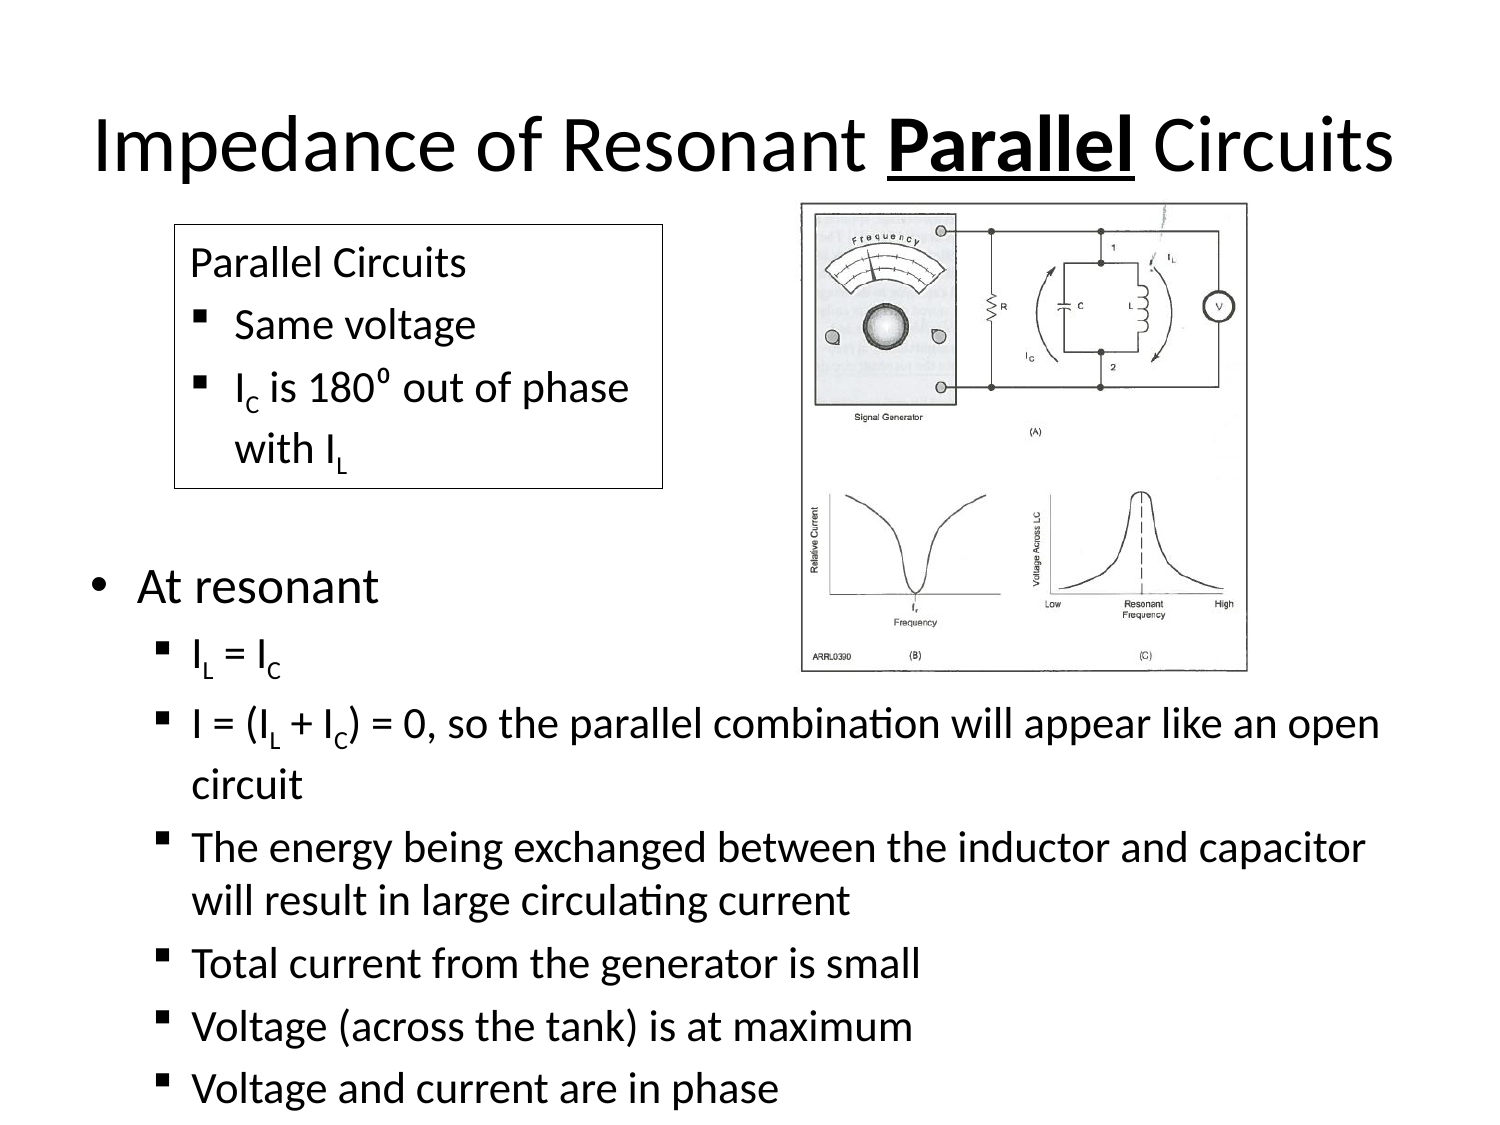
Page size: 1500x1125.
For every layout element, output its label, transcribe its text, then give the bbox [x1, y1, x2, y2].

text_box Parallel Circuits Same voltage IC is 180⁰ out of phase with IL [174, 224, 663, 489]
picture [795, 199, 1251, 675]
list At resonant IL = IC I = (IL + IC) = 0, so the parallel combination will appear like an open circuit The energy being exchanged between the inductor and capacitor will result in large circulating current Total current from the generator is small Voltage (across the tank) is at maximum Voltage and current are in phase [75, 545, 1425, 1125]
title Impedance of Resonant Parallel Circuits [75, 45, 1450, 233]
